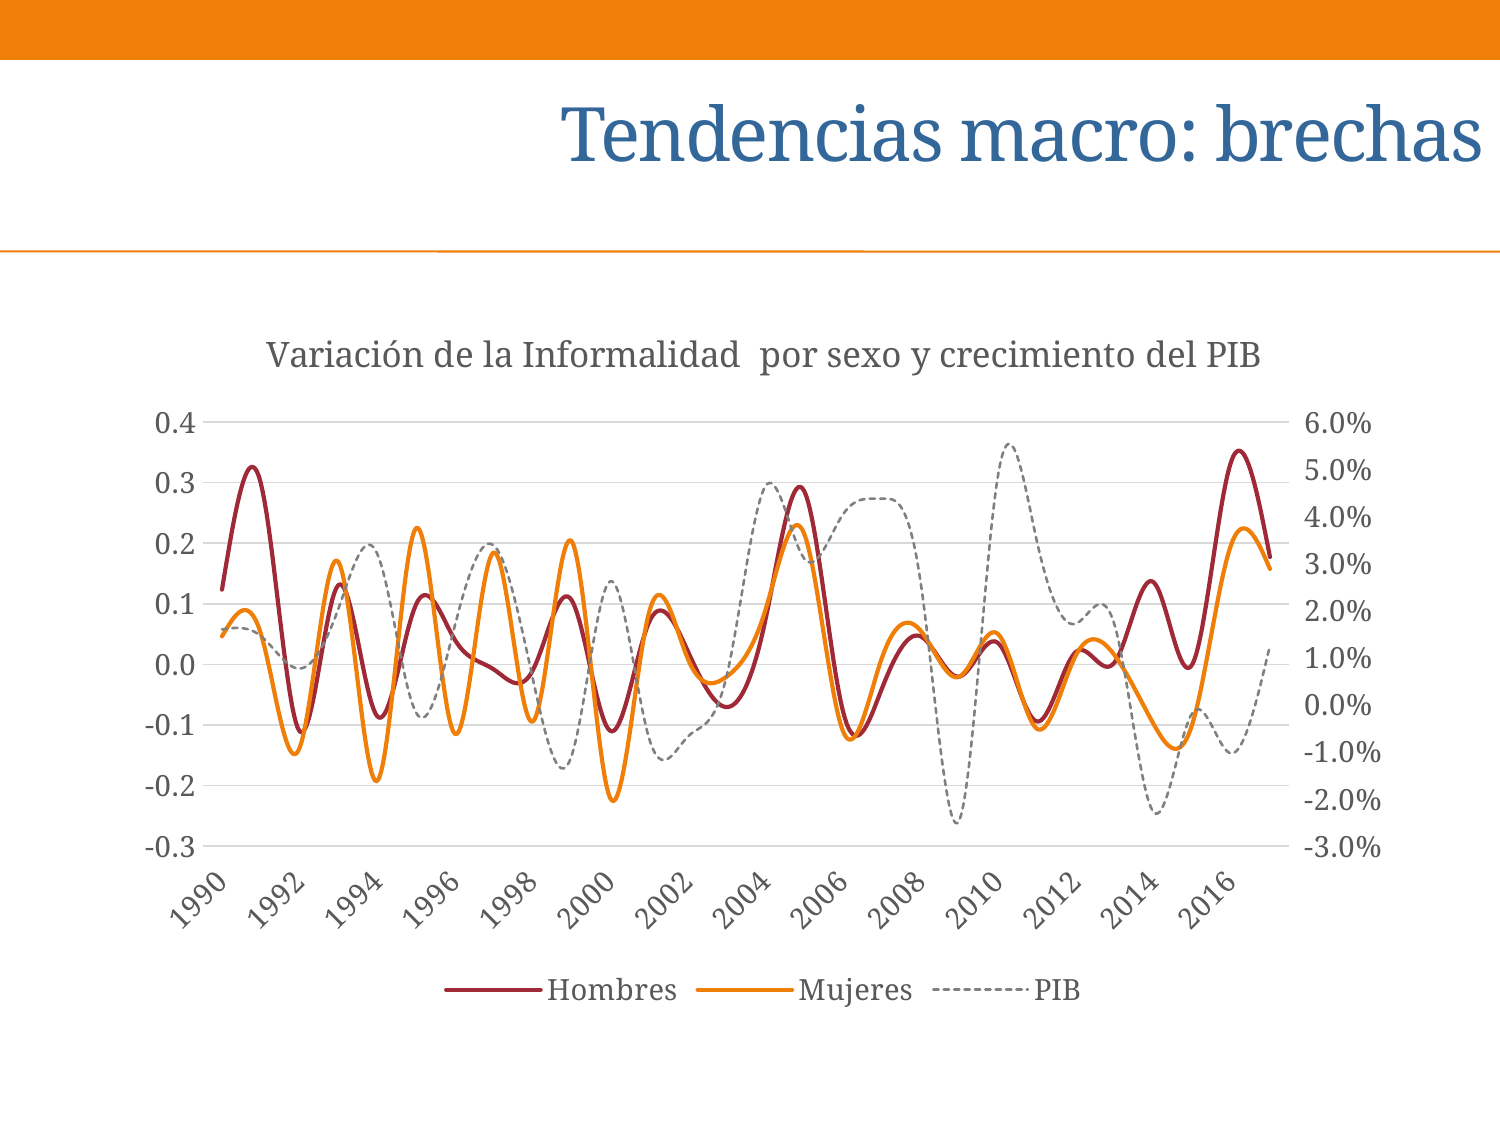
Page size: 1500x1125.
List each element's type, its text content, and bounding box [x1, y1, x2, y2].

title Tendencias macro: brechas [150, 50, 1500, 213]
chart [121, 298, 1408, 1014]
